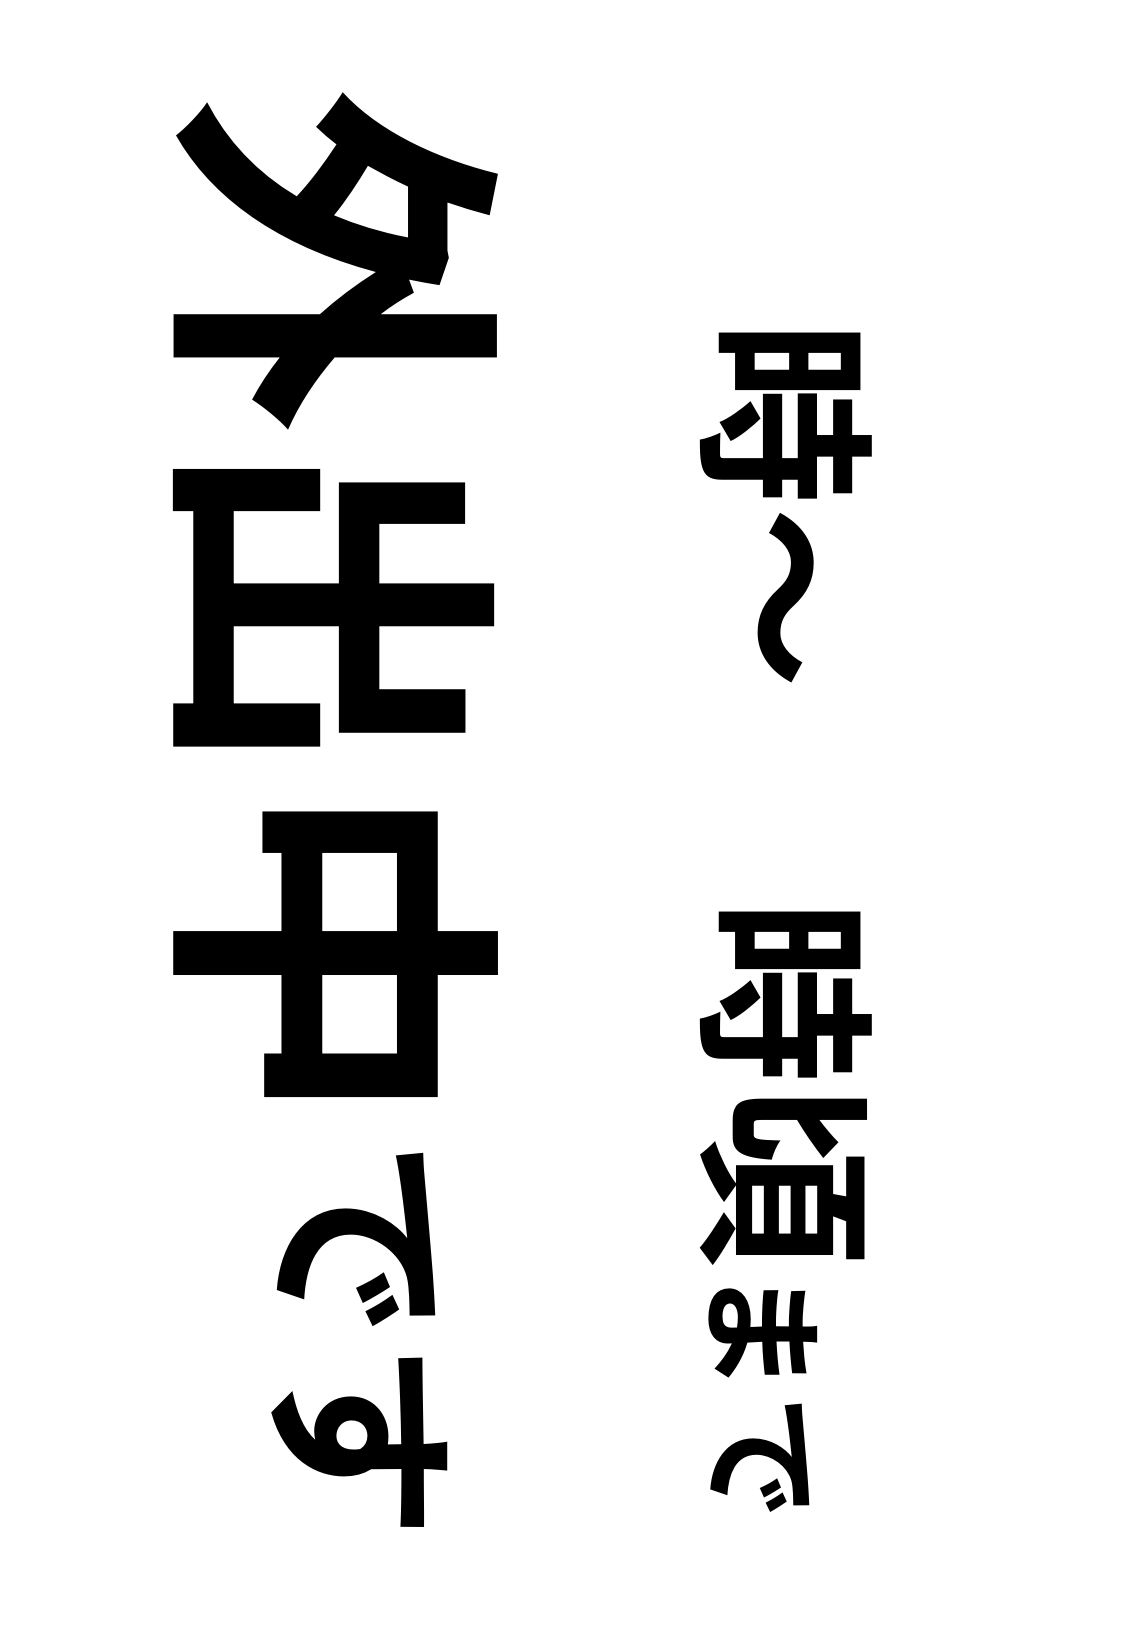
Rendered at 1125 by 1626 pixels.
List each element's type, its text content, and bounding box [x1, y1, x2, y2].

text_box 外出中 [127, 74, 578, 1141]
text_box 時～ [672, 311, 925, 700]
text_box 時頃まで [672, 892, 925, 1535]
text_box です [238, 1129, 512, 1551]
